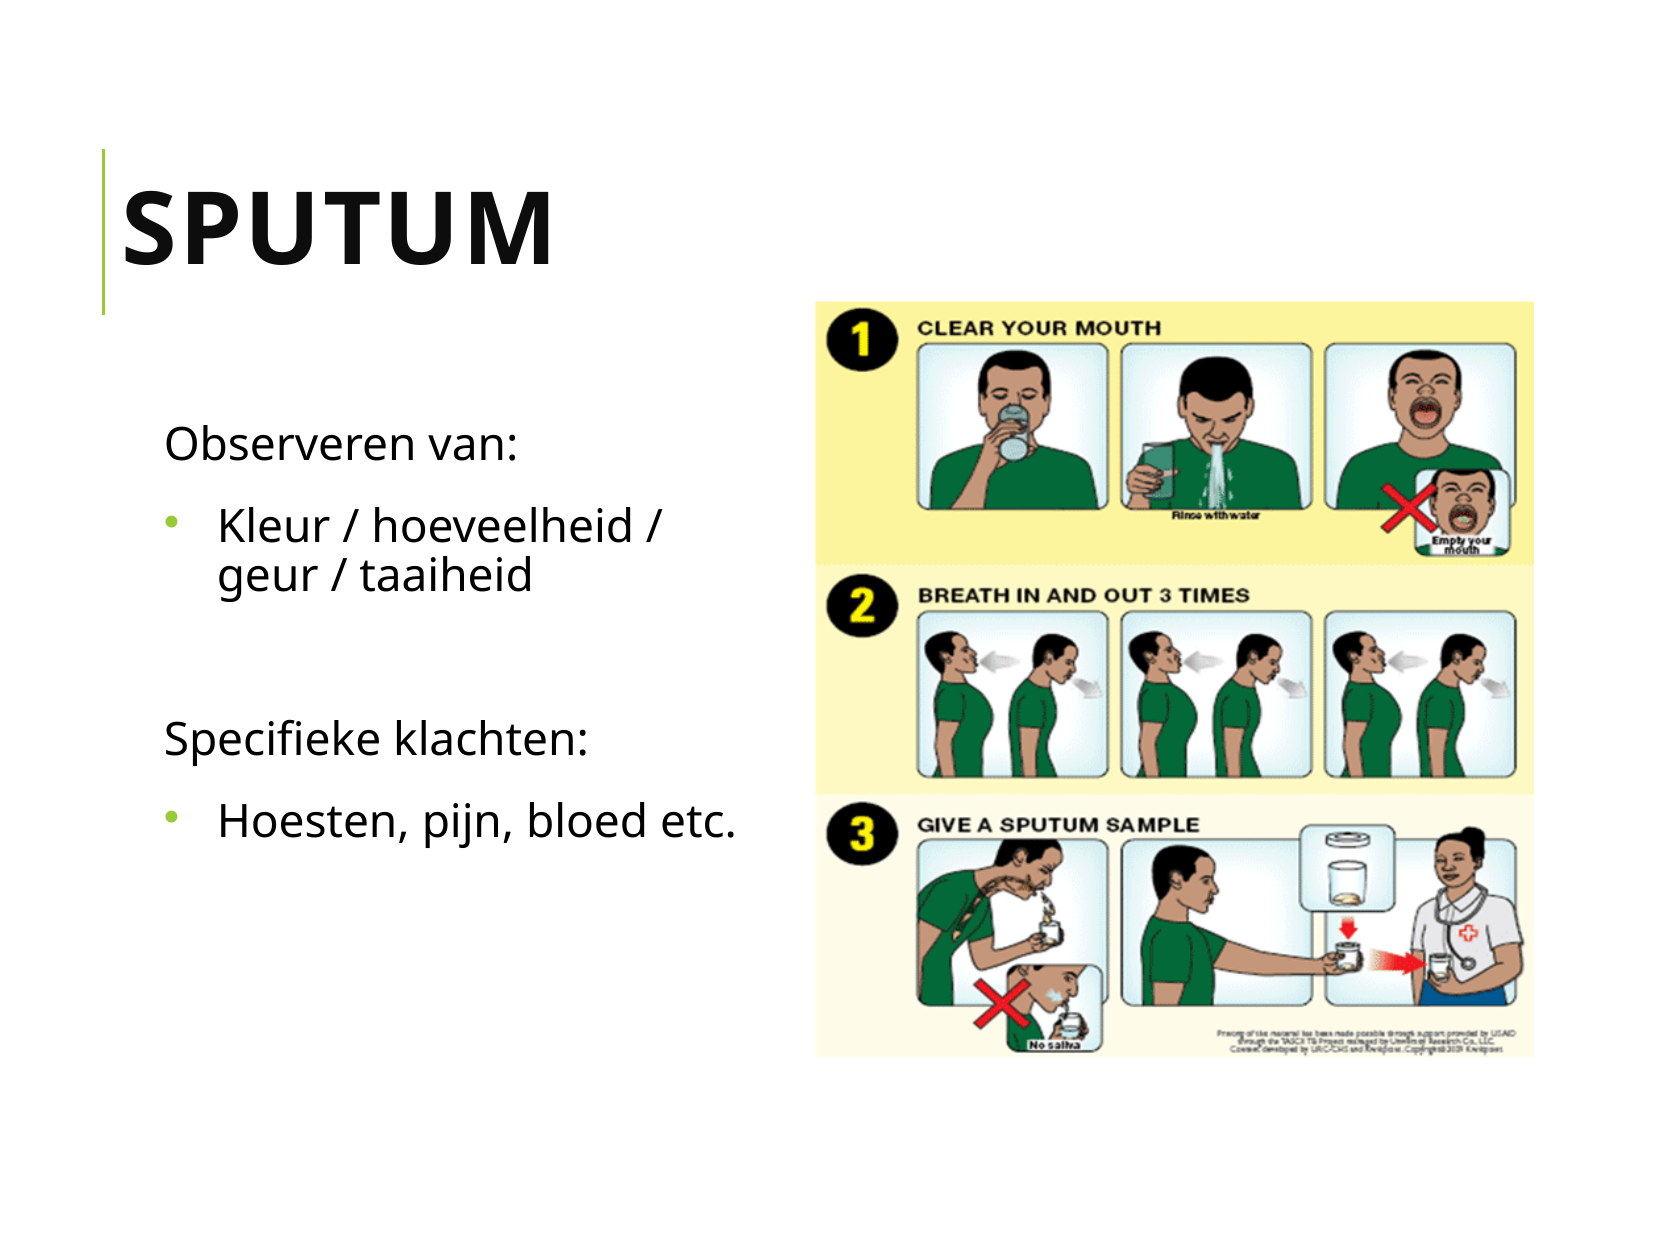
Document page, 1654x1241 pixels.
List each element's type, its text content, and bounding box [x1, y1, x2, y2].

picture [814, 300, 1534, 1057]
list Observeren van: Kleur / hoeveelheid / geur / taaiheid Specifieke klachten: Hoesten, pijn, bloed etc. [138, 413, 784, 1141]
title Sputum [106, 100, 1425, 372]
